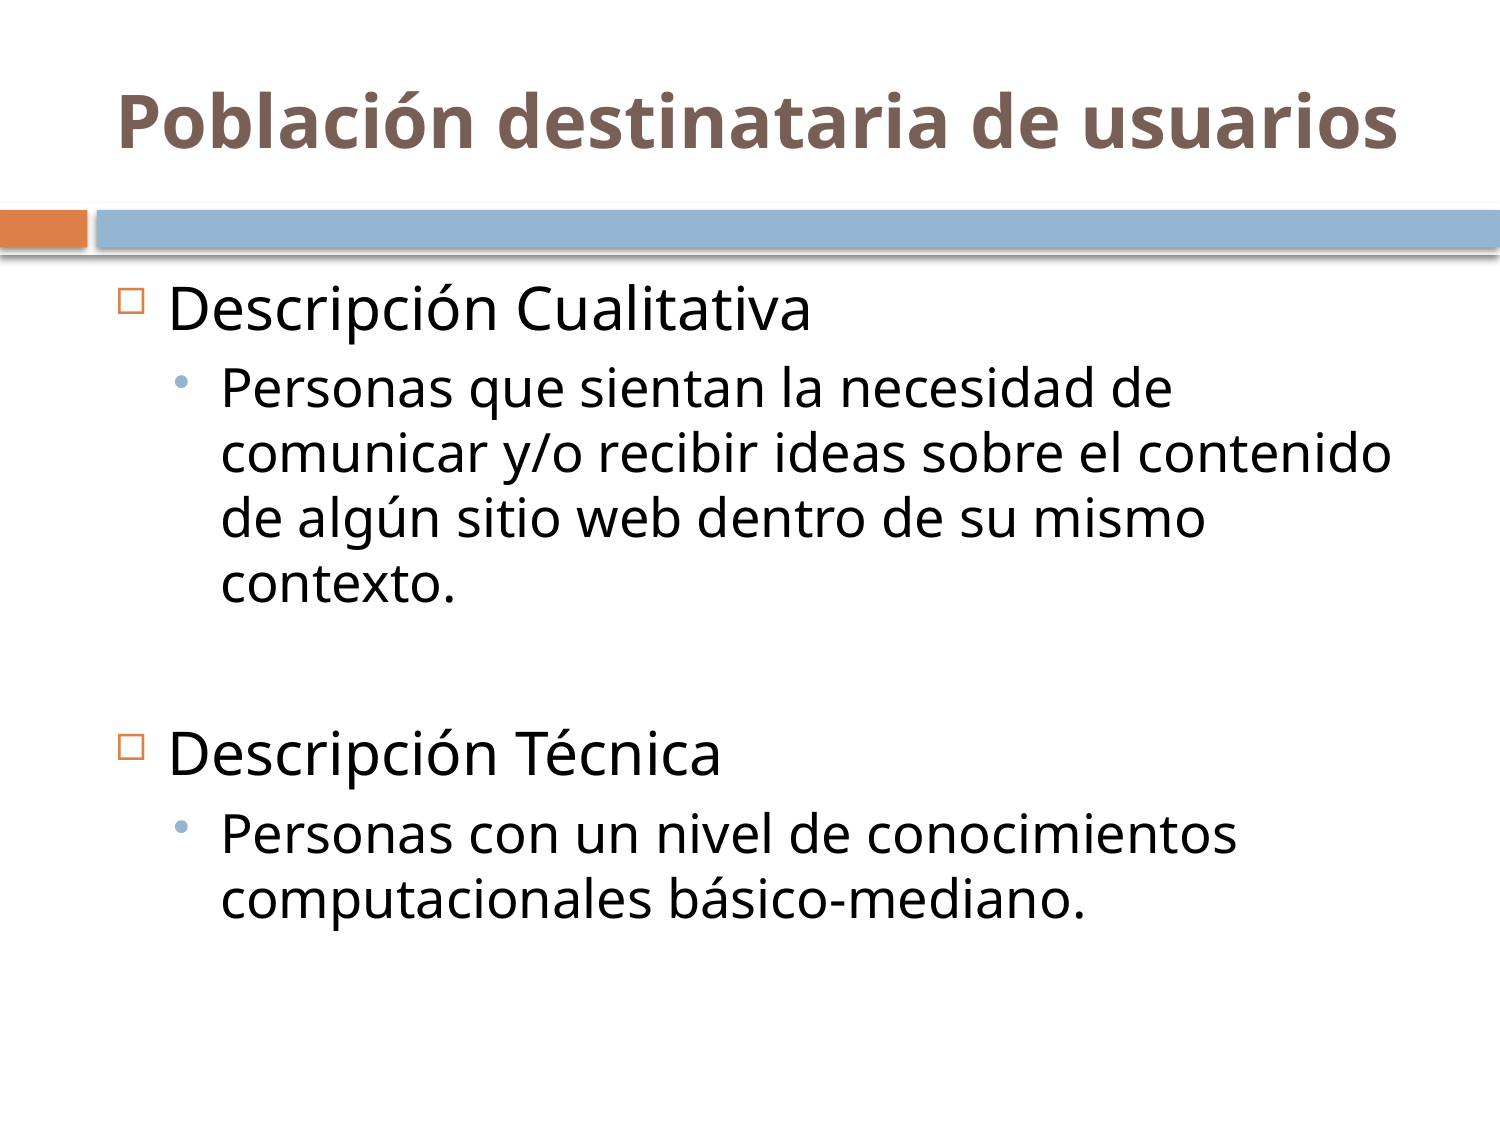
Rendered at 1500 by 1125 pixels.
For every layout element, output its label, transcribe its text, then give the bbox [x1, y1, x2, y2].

title Población destinataria de usuarios [100, 37, 1438, 200]
list Descripción Cualitativa Personas que sientan la necesidad de comunicar y/o recibir ideas sobre el contenido de algún sitio web dentro de su mismo contexto. Descripción Técnica Personas con un nivel de conocimientos computacionales básico-mediano. [100, 262, 1438, 1000]
